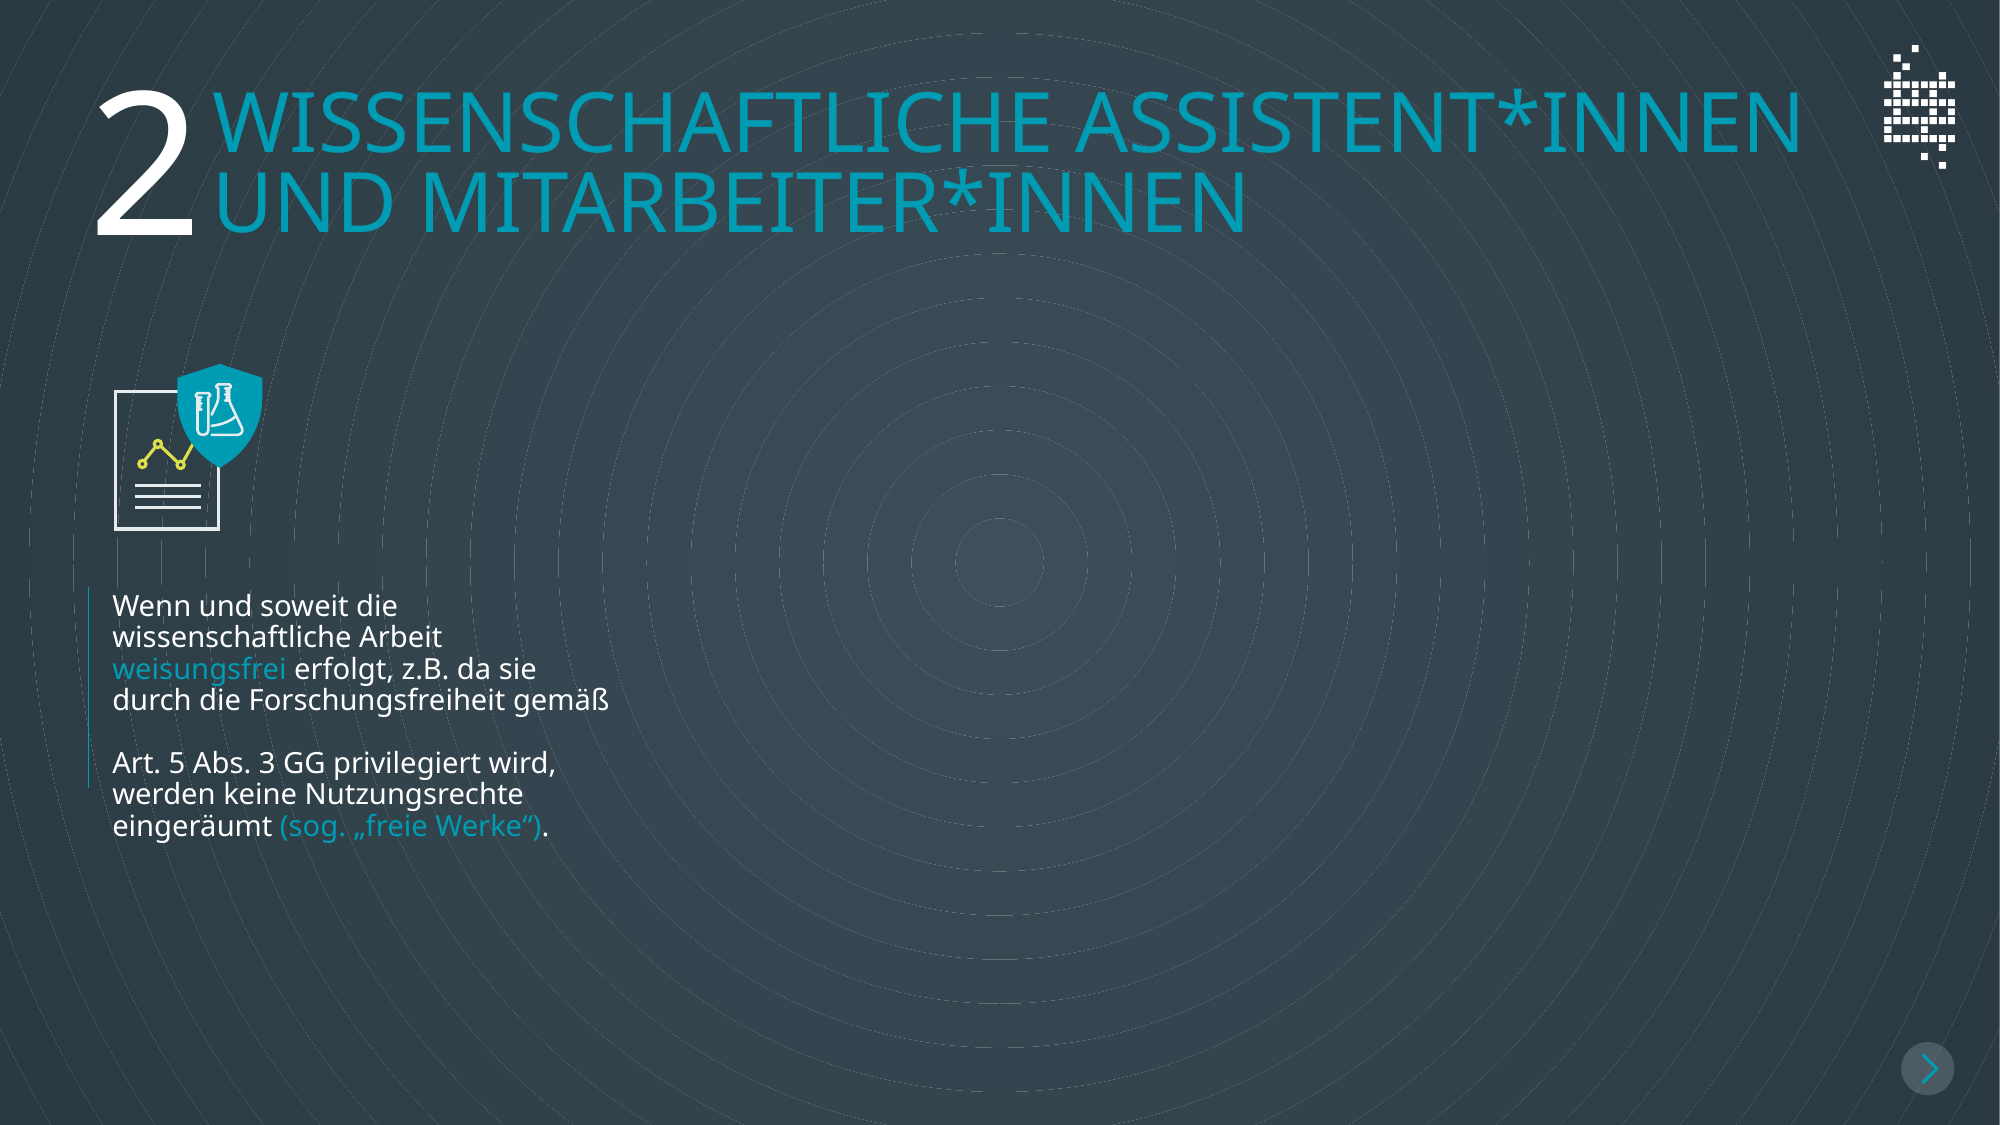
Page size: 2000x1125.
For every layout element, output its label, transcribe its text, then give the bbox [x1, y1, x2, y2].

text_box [178, 365, 260, 467]
list Wenn und soweit die wissenschaftliche Arbeit weisungsfrei erfolgt, z.B. da sie durch die Forschungsfreiheit gemäß Art. 5 Abs. 3 GG privilegiert wird, werden keine Nutzungsrechte eingeräumt (sog. „freie Werke“). [88, 483, 636, 985]
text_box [115, 391, 219, 529]
title Wissenschaftliche Assistent*innen und Mitarbeiter*innen [88, 88, 1911, 402]
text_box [1900, 1041, 1955, 1096]
text_box [0, 0, 2000, 1125]
text_box 2 [88, 35, 325, 251]
picture [1884, 45, 1955, 169]
